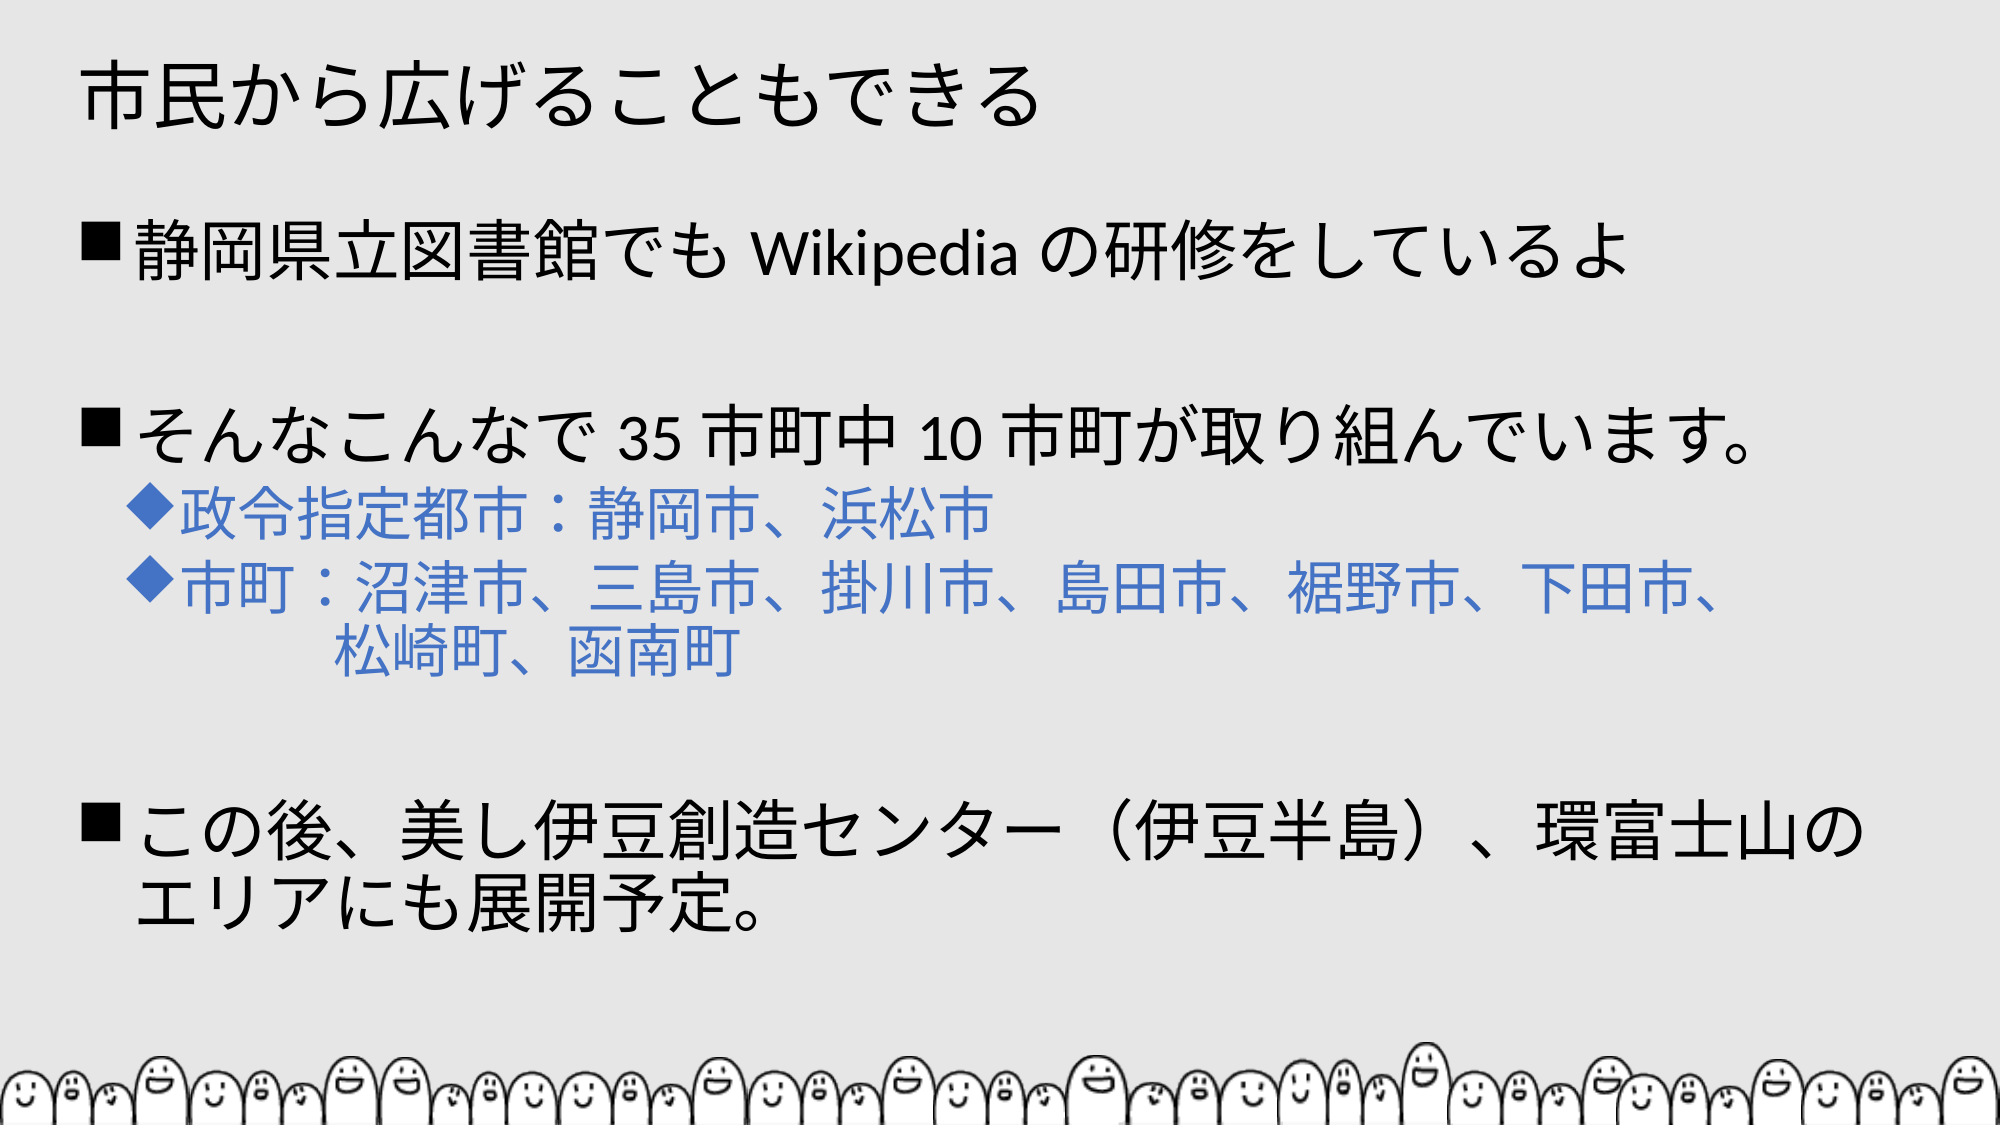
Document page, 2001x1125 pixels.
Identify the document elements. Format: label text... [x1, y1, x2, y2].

picture [0, 1042, 2000, 1125]
list 静岡県立図書館でもWikipediaの研修をしているよ そんなこんなで35市町中10市町が取り組んでいます。 政令指定都市：静岡市、浜松市 市町：沼津市、三島市、掛川市、島田市、裾野市、下田市、 松崎町、函南町 この後、美し伊豆創造センター（伊豆半島）、環富士山の エリアにも展開予定。 [31, 210, 1969, 1022]
title 市民から広げることもできる [31, 32, 1969, 167]
